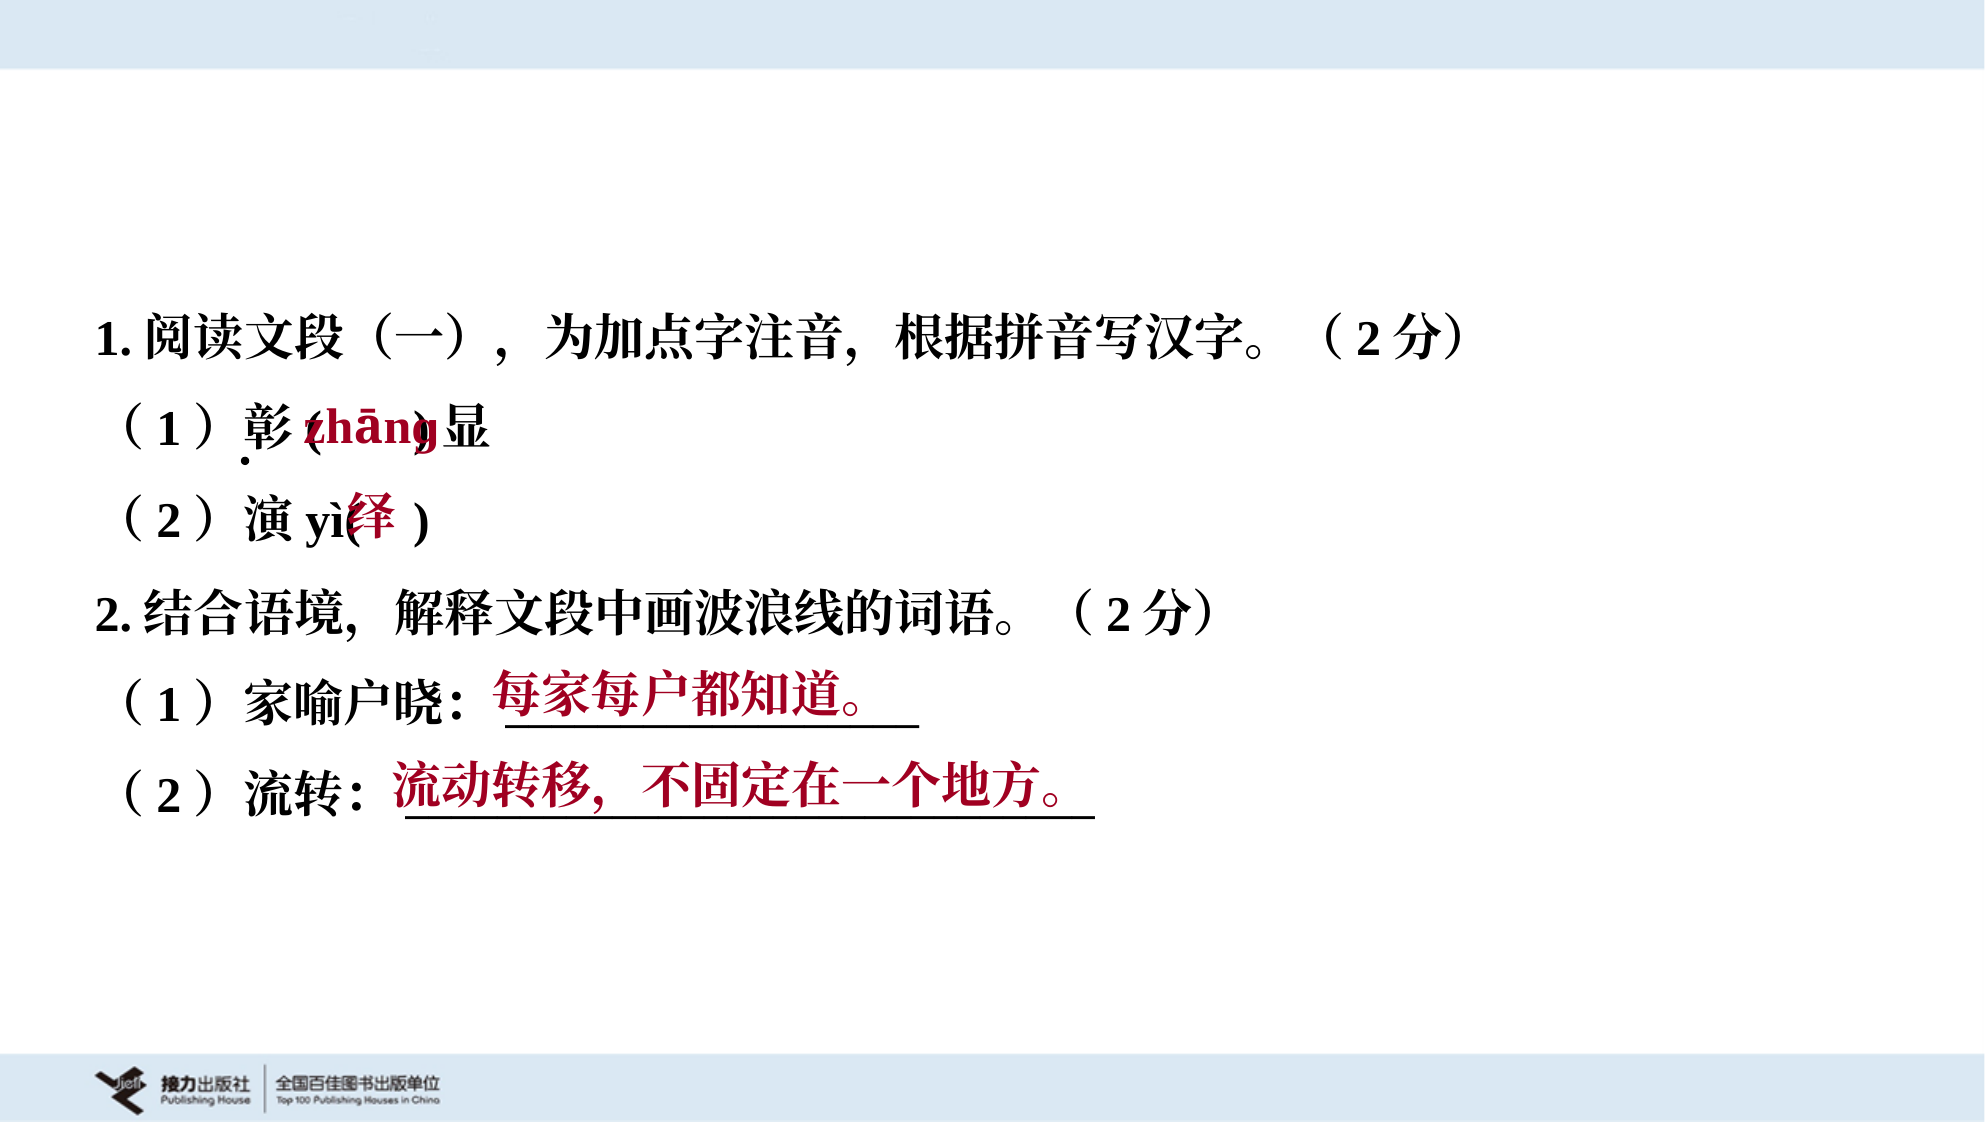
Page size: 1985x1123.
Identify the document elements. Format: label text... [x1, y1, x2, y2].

text_box 2.结合语境，解释文段中画波浪线的词语。（2分） [94, 553, 1892, 639]
text_box （1）家喻户晓：__________________ （2）流转：______________________________ [94, 639, 1892, 823]
picture [0, 0, 1985, 1122]
text_box 绎 [328, 457, 415, 545]
text_box zhānɡ [287, 365, 455, 454]
text_box 1.阅读文段（一），为加点字注音，根据拼音写汉字。（2分） [94, 278, 1892, 364]
text_box （1）彰( )显 （2）演yì( ) [94, 364, 1892, 548]
text_box 每家每户都知道。 [471, 634, 911, 723]
text_box 流动转移，不固定在一个地方。 [371, 726, 1112, 814]
text_box [240, 456, 250, 466]
